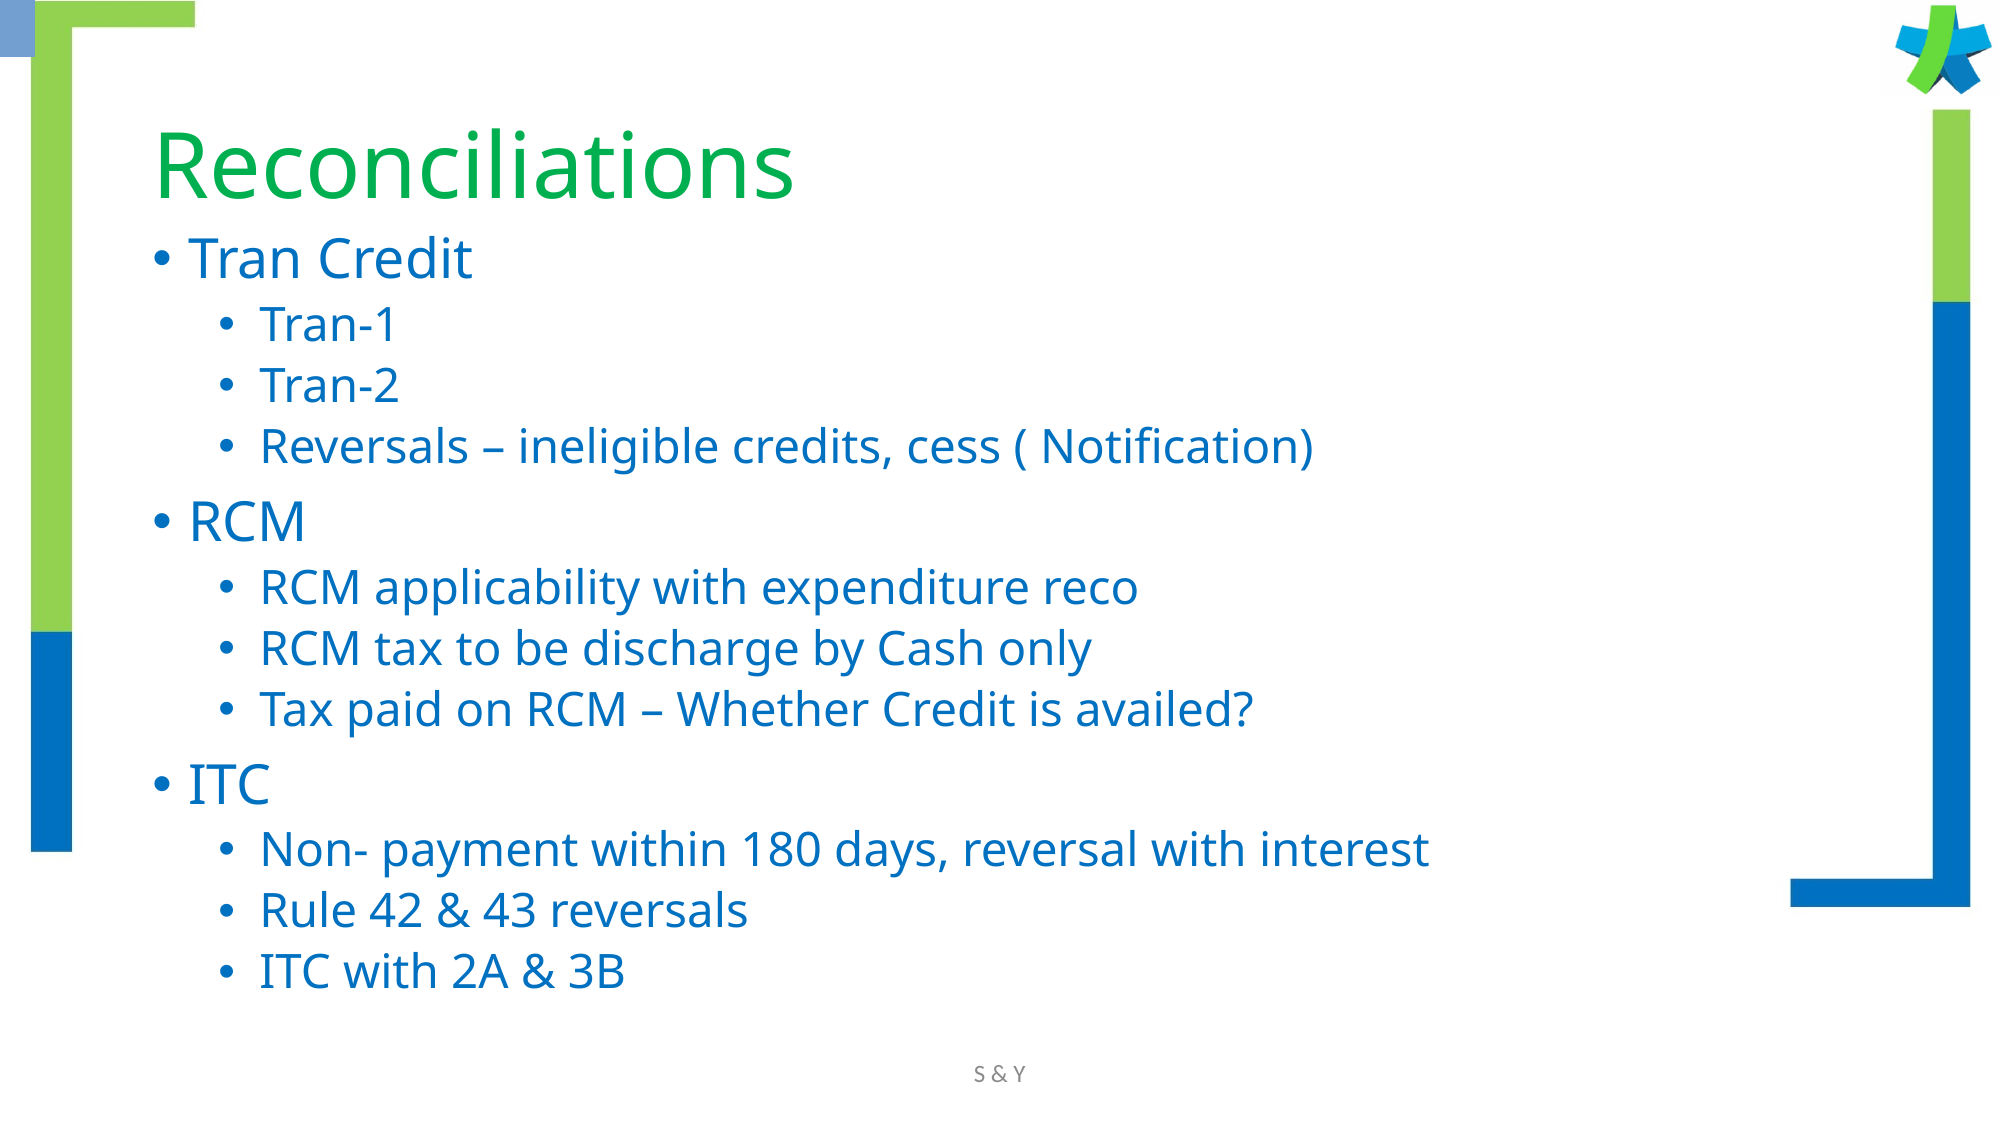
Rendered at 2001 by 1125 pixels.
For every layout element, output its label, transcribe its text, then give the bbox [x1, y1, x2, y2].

title Reconciliations [137, 59, 1863, 223]
footer S & Y [662, 1042, 1338, 1103]
list Tran Credit Tran-1 Tran-2 Reversals – ineligible credits, cess ( Notification) RCM RCM applicability with expenditure reco RCM tax to be discharge by Cash only Tax paid on RCM – Whether Credit is availed? ITC Non- payment within 180 days, reversal with interest Rule 42 & 43 reversals ITC with 2A & 3B [137, 223, 1863, 1014]
picture [0, 0, 2001, 1125]
